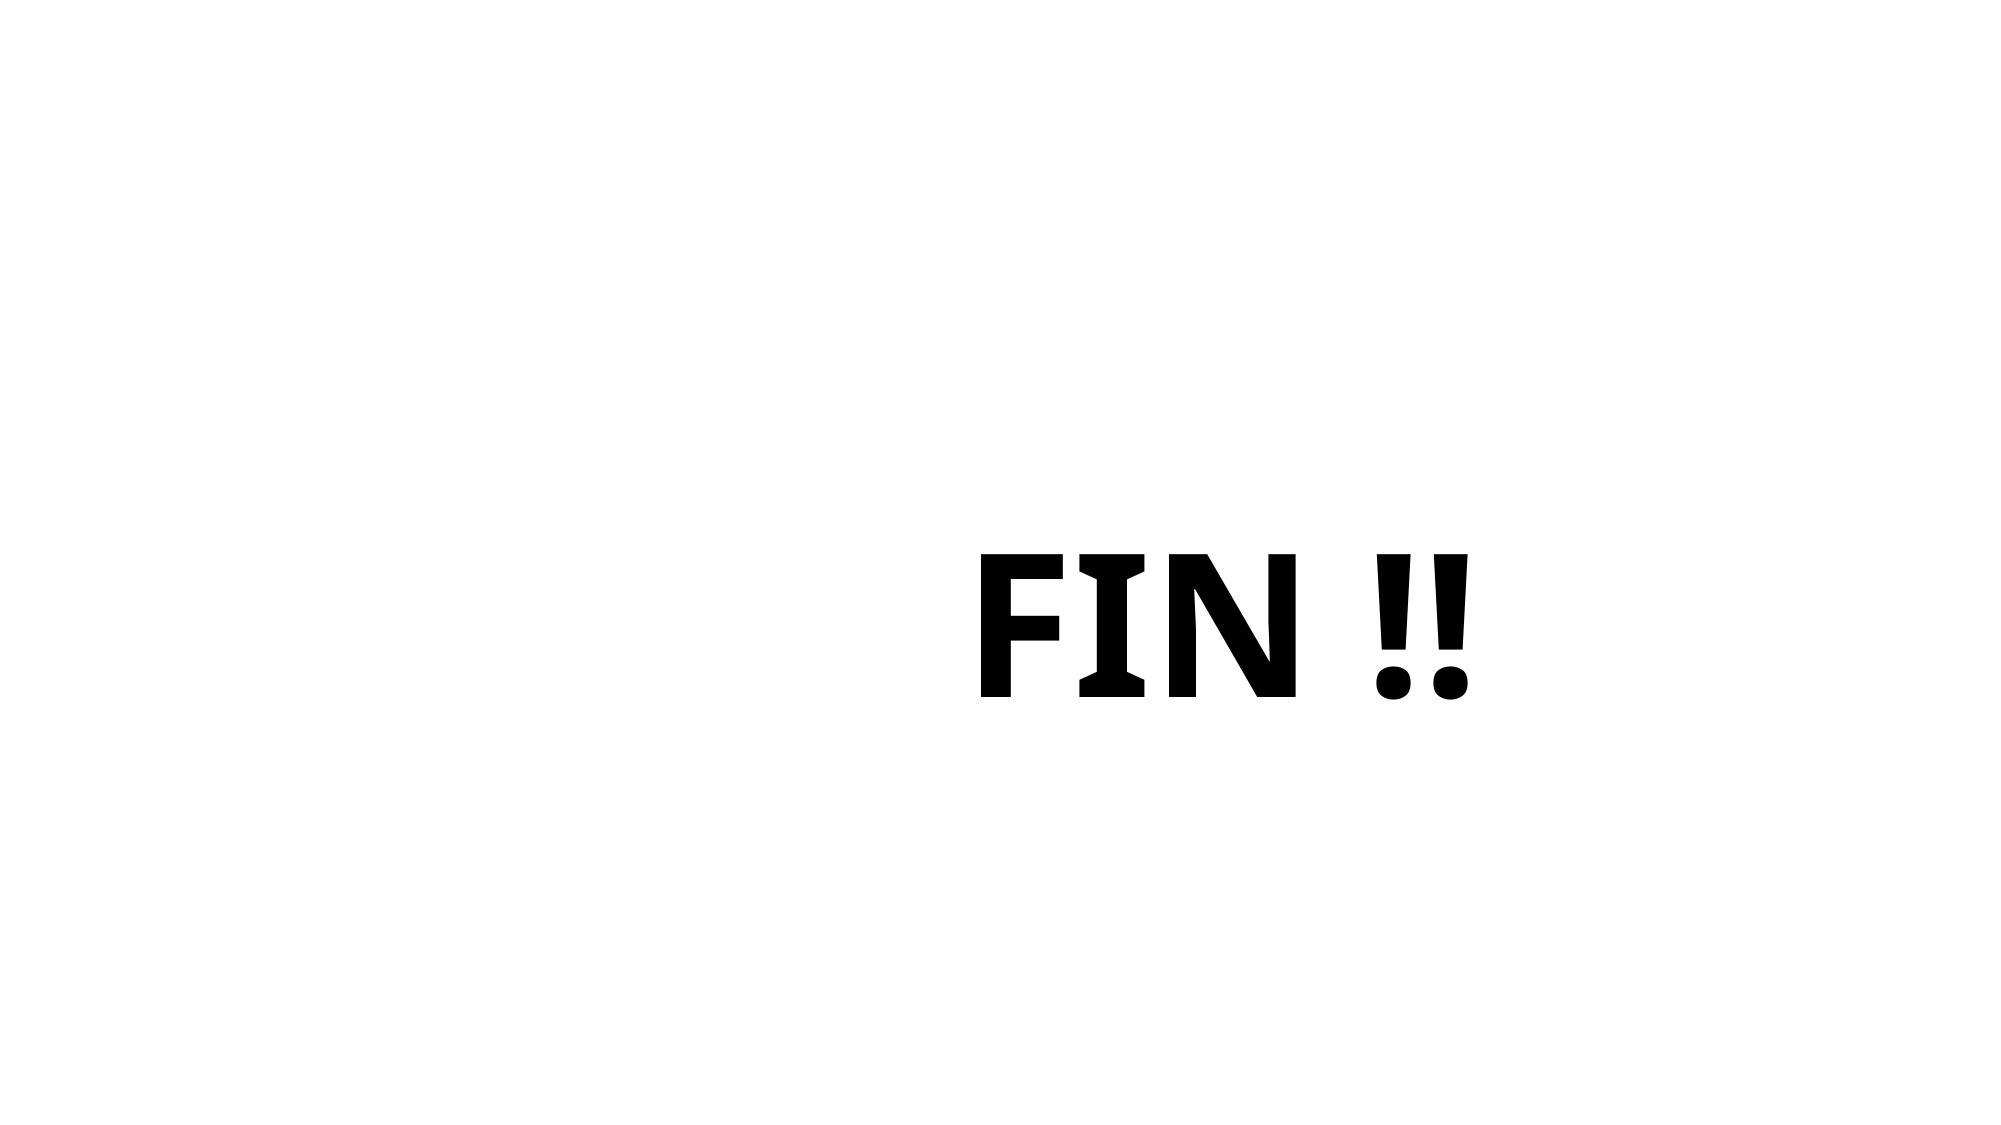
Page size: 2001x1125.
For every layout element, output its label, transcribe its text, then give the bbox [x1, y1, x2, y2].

title FIN !! [136, 280, 1862, 749]
